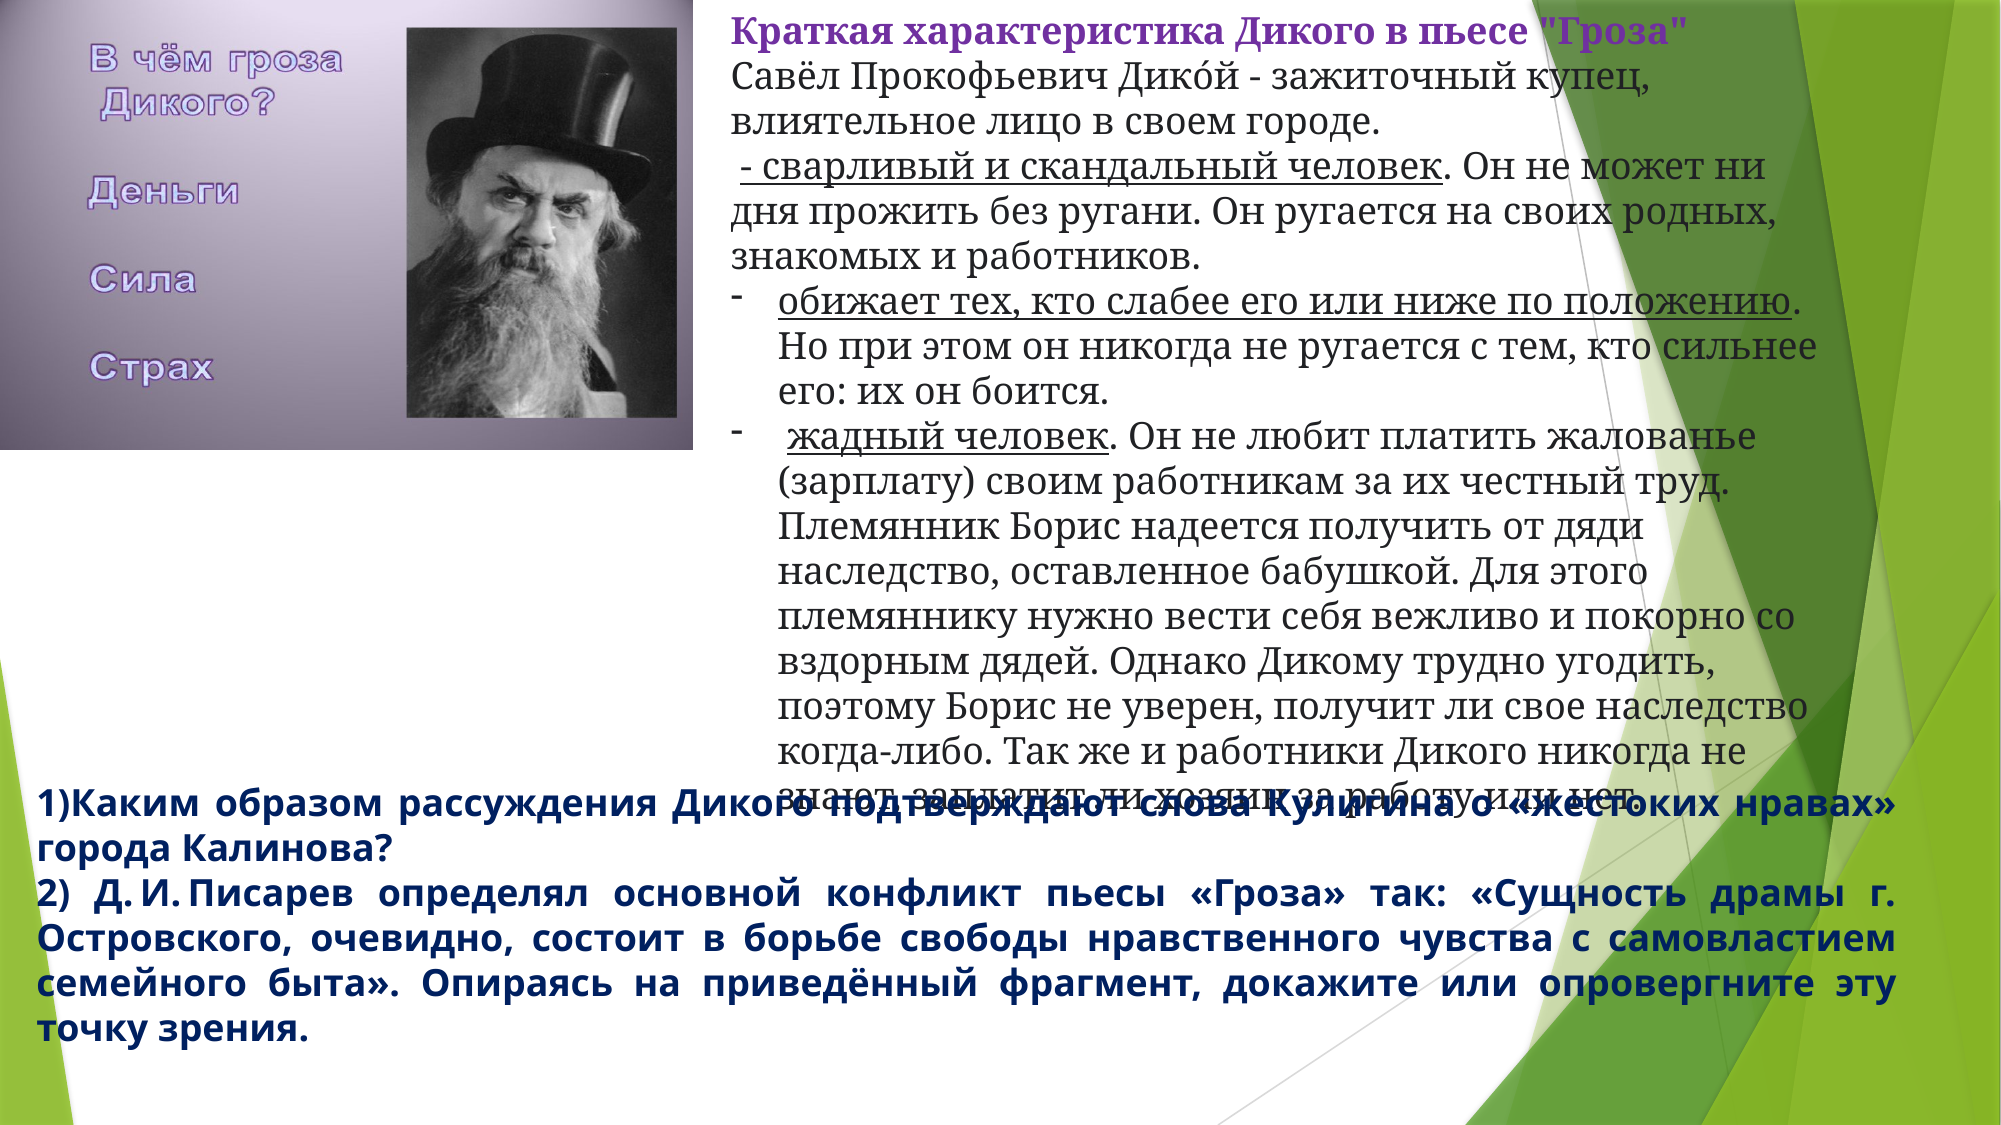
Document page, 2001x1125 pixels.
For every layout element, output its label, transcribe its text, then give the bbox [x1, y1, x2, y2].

text_box 1)Каким образом рассуждения Дикого подтверждают слова Кулигина о «жестоких нравах» города Калинова? 2) Д. И. Писарев определял основной конфликт пьесы «Гроза» так: «Сущность драмы г. Островского, очевидно, состоит в борьбе свободы нравственного чувства с самовластием семейного быта». Опираясь на приведённый фрагмент, докажите или опровергните эту точку зрения. [21, 771, 1913, 1057]
picture [0, 0, 694, 451]
text_box Краткая характеристика Дикого в пьесе "Гроза" Савёл Прокофьевич Дикóй - зажиточный купец, влиятельное лицо в своем городе. - сварливый и скандальный человек. Он не может ни дня прожить без ругани. Он ругается на своих родных, знакомых и работников. обижает тех, кто слабее его или ниже по положению. Но при этом он никогда не ругается с тем, кто сильнее его: их он боится. жадный человек. Он не любит платить жалованье (зарплату) своим работникам за их честный труд. Племянник Борис надеется получить от дяди наследство, оставленное бабушкой. Для этого племяннику нужно вести себя вежливо и покорно со вздорным дядей. Однако Дикому трудно угодить, поэтому Борис не уверен, получит ли свое наследство когда-либо. Так же и работники Дикого никогда не знают, заплатит ли хозяин за работу или нет. [715, 0, 1844, 771]
